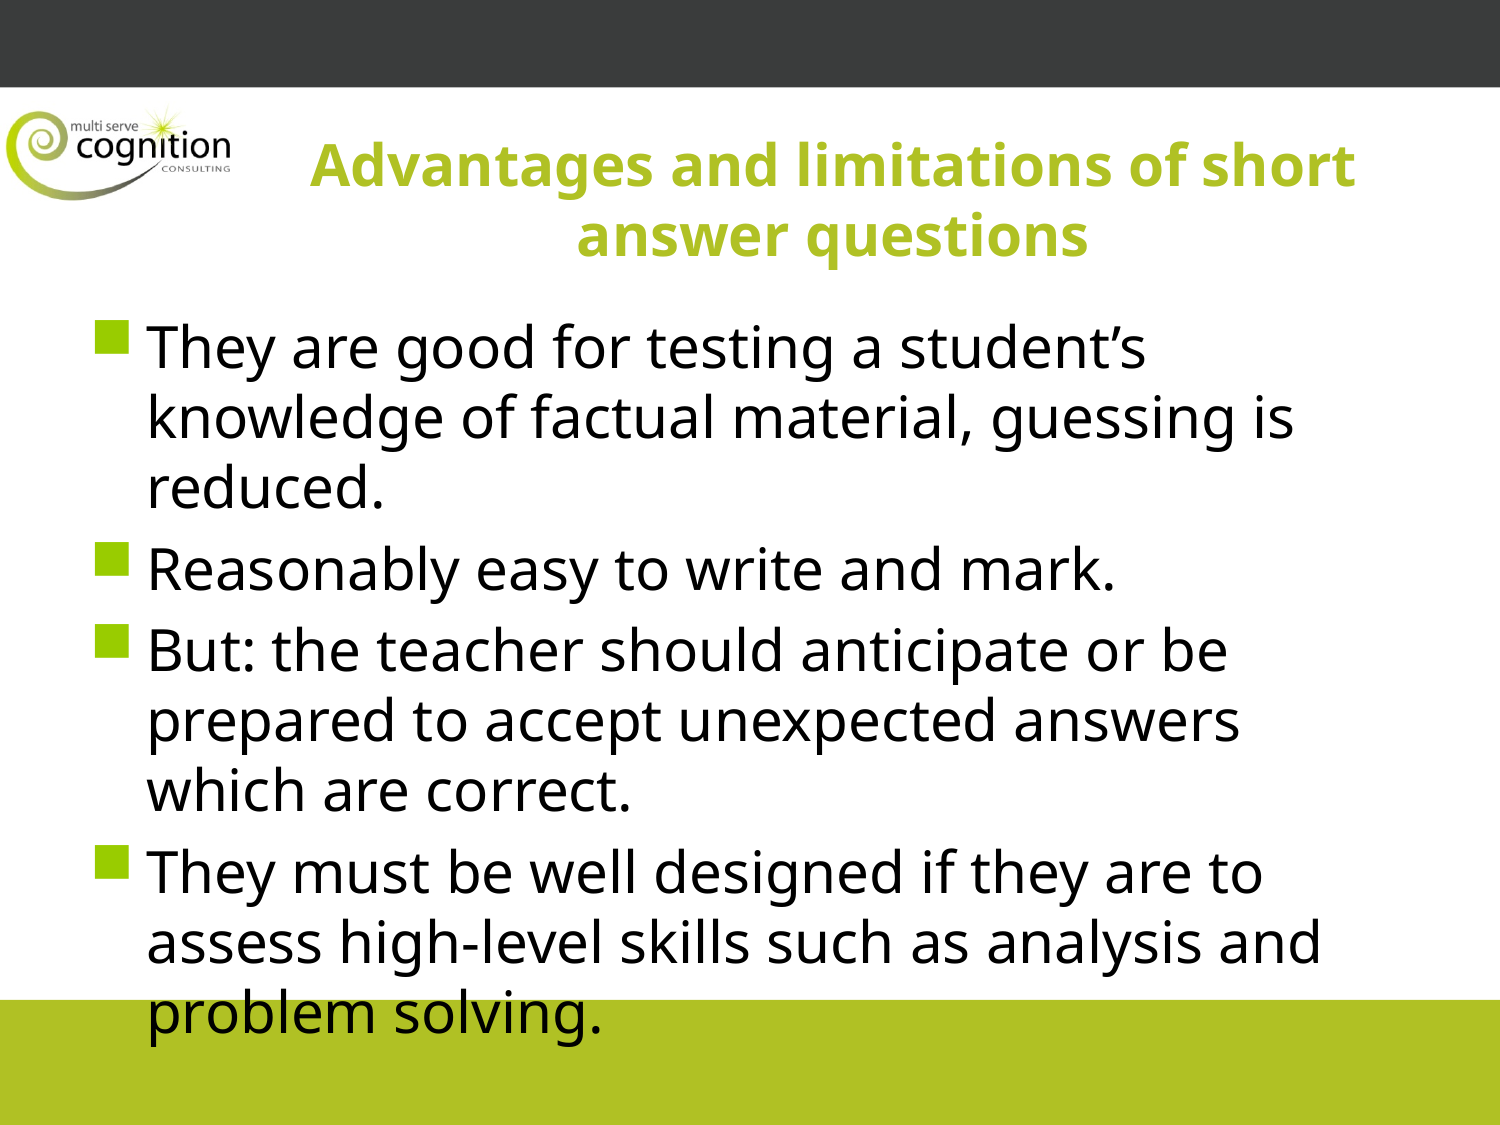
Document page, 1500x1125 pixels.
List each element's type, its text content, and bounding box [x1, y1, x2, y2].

list They are good for testing a student’s knowledge of factual material, guessing is reduced. Reasonably easy to write and mark. But: the teacher should anticipate or be prepared to accept unexpected answers which are correct. They must be well designed if they are to assess high-level skills such as analysis and problem solving. [74, 302, 1426, 977]
picture [0, 101, 237, 207]
title Advantages and limitations of short answer questions [241, 113, 1426, 283]
